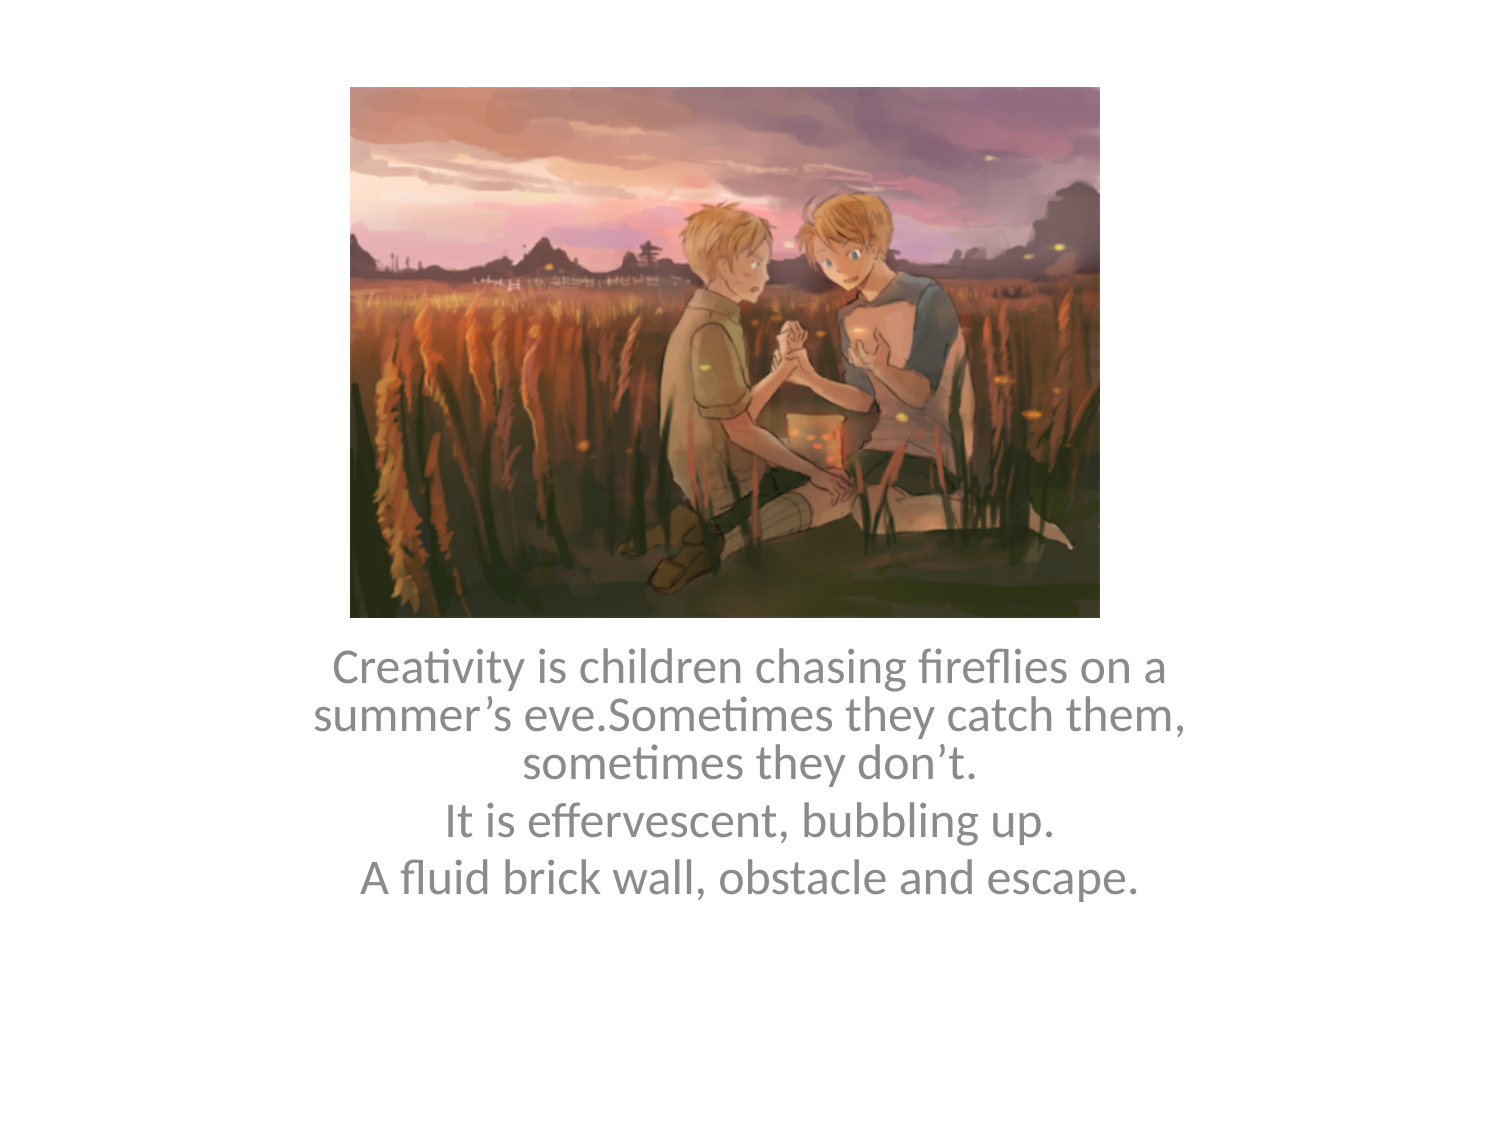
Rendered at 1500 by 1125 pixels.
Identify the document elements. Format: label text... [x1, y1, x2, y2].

picture [349, 87, 1101, 618]
subtitle Creativity is children chasing fireflies on a summer’s eve.Sometimes they catch them, sometimes they don’t. It is effervescent, bubbling up. A fluid brick wall, obstacle and escape. [225, 637, 1275, 925]
